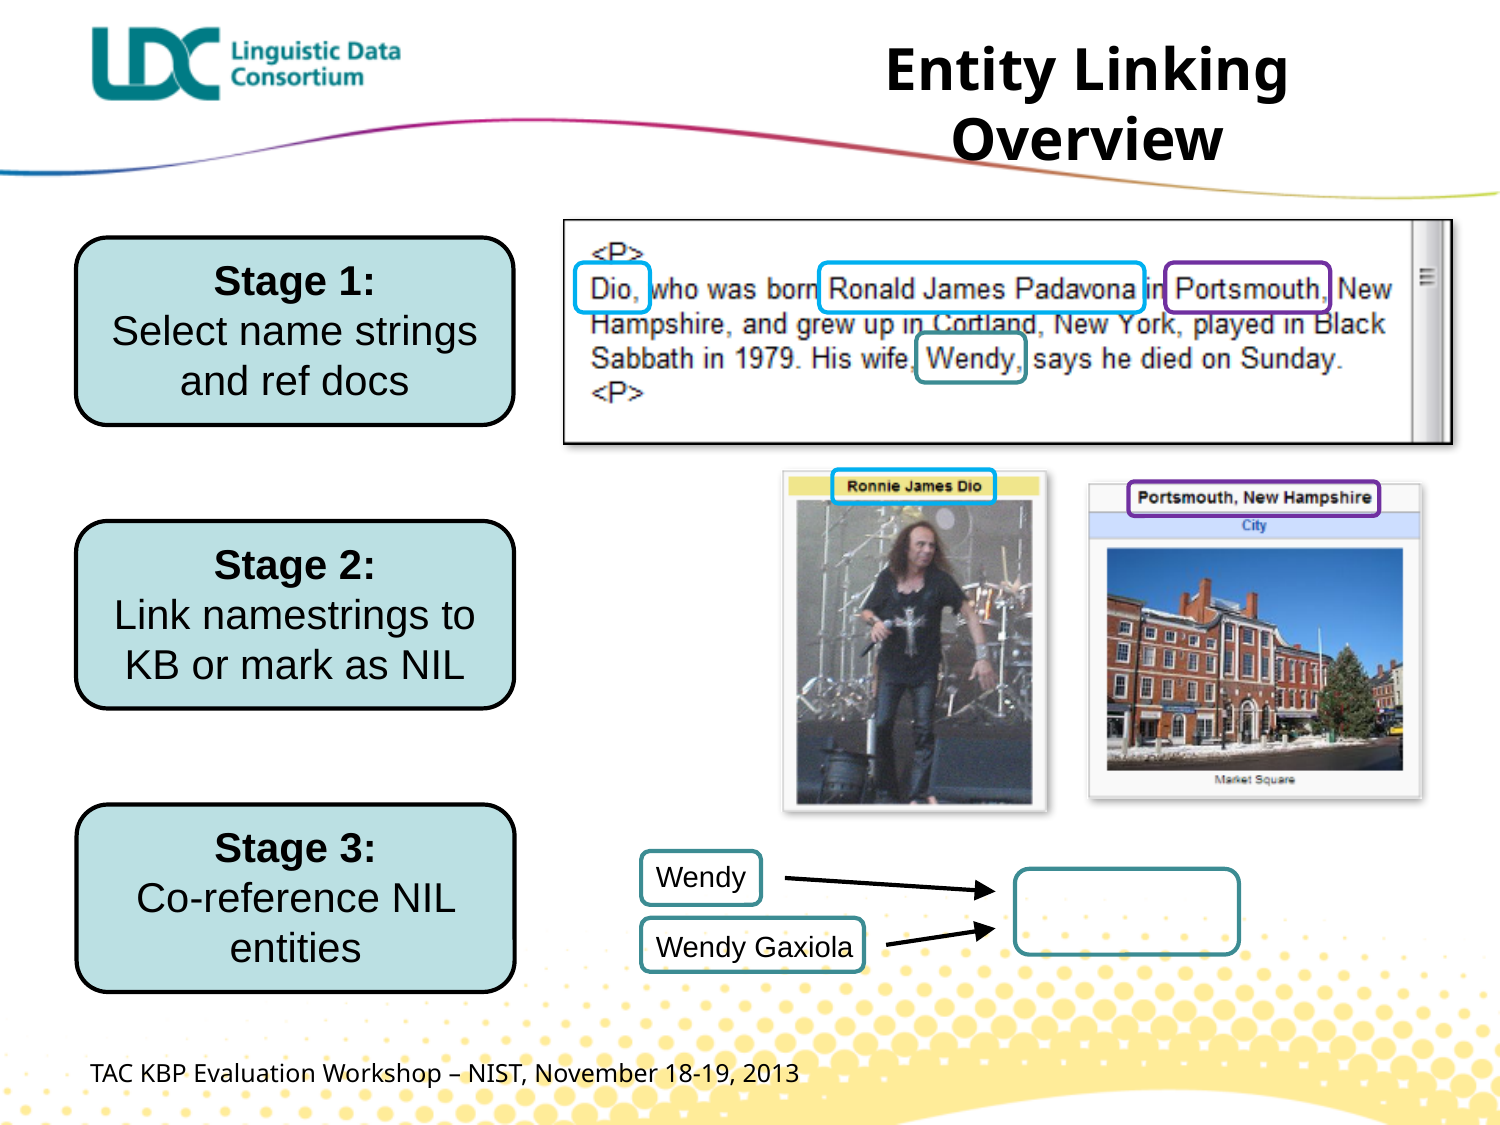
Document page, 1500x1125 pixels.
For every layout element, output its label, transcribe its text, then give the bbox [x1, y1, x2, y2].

text_box Wendy Wendy Gaxiola [641, 851, 929, 971]
text_box [1014, 868, 1239, 955]
footer TAC KBP Evaluation Workshop – NIST, November 18-19, 2013 [74, 1049, 1076, 1103]
text_box Stage 2: Link namestrings to KB or mark as NIL [76, 520, 515, 709]
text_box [885, 928, 996, 946]
text_box [641, 917, 864, 972]
title Entity Linking Overview [750, 32, 1425, 125]
text_box [641, 850, 762, 905]
text_box Stage 3: Co-reference NIL entities [76, 804, 515, 993]
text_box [784, 877, 996, 892]
text_box Stage 1: Select name strings and ref docs [76, 237, 514, 426]
picture [0, 0, 1500, 1125]
